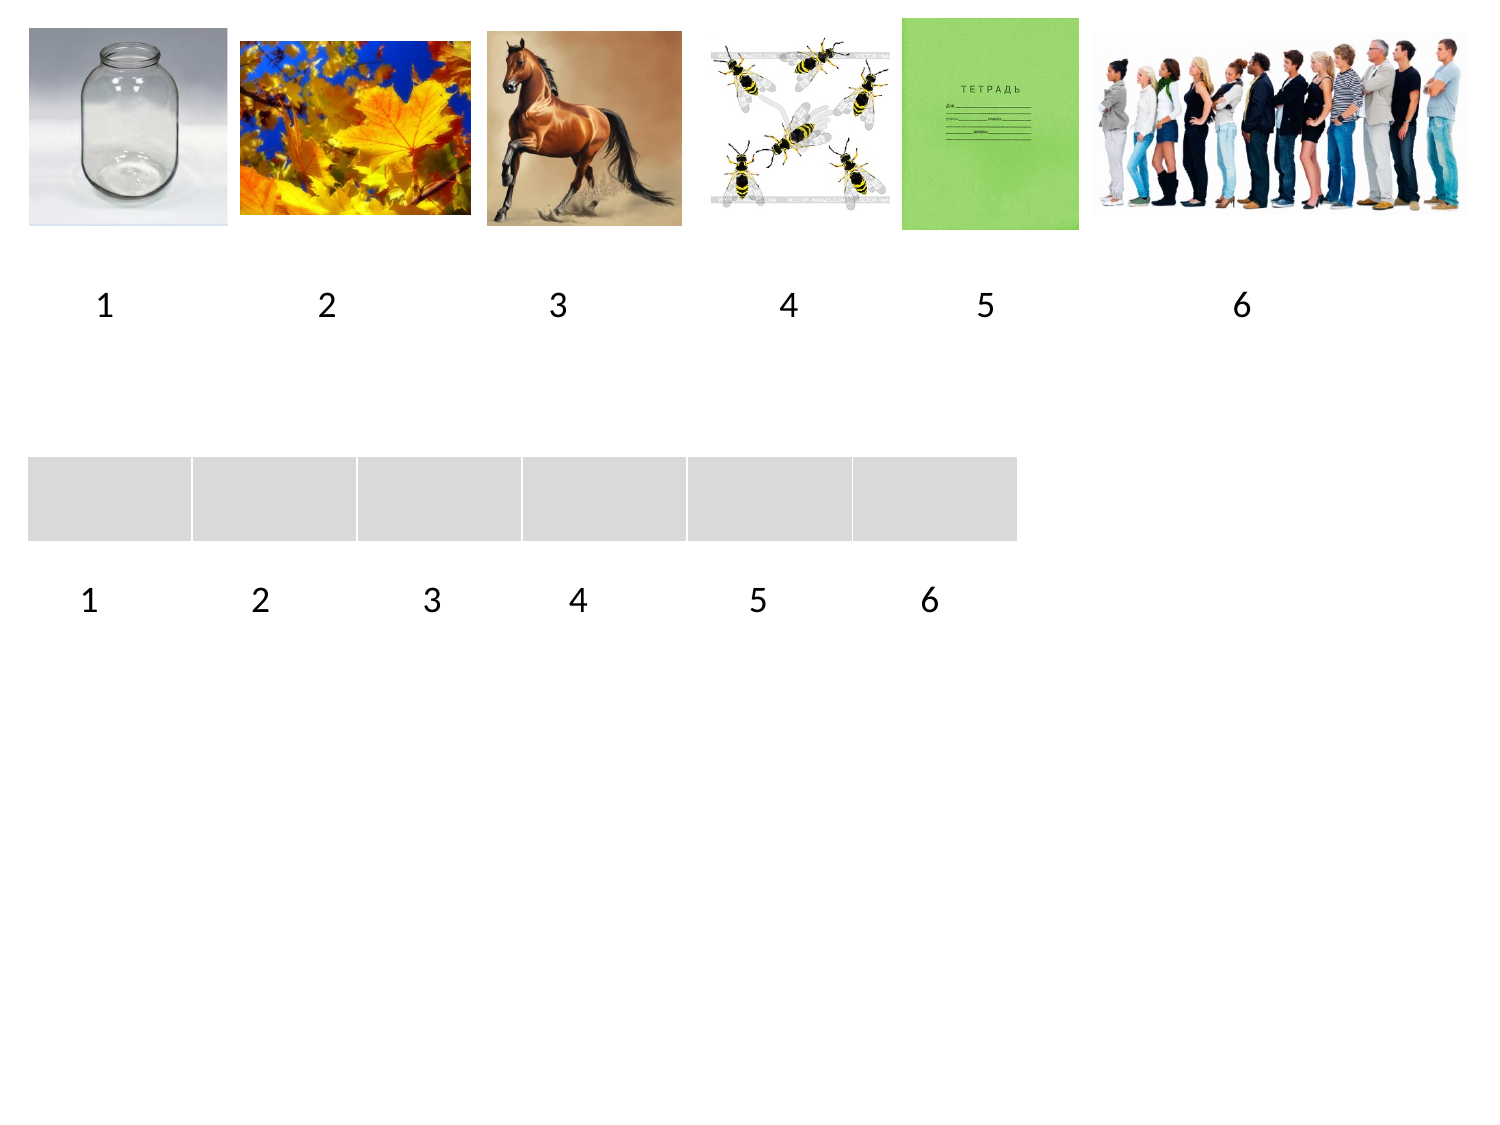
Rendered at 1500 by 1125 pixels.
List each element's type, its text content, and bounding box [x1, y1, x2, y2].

picture [239, 41, 471, 215]
picture [711, 34, 891, 214]
picture [29, 27, 228, 226]
text_box 1 2 3 4 5 6 [29, 272, 1409, 333]
picture [902, 18, 1079, 230]
picture [1092, 32, 1468, 215]
text_box 1 2 3 4 5 6 [64, 567, 1029, 627]
table_header [688, 457, 852, 541]
table_header [28, 457, 191, 541]
table_header [193, 457, 356, 541]
table_header [358, 457, 521, 541]
table_header [523, 457, 686, 541]
picture [487, 31, 682, 226]
table_header [853, 457, 1017, 541]
